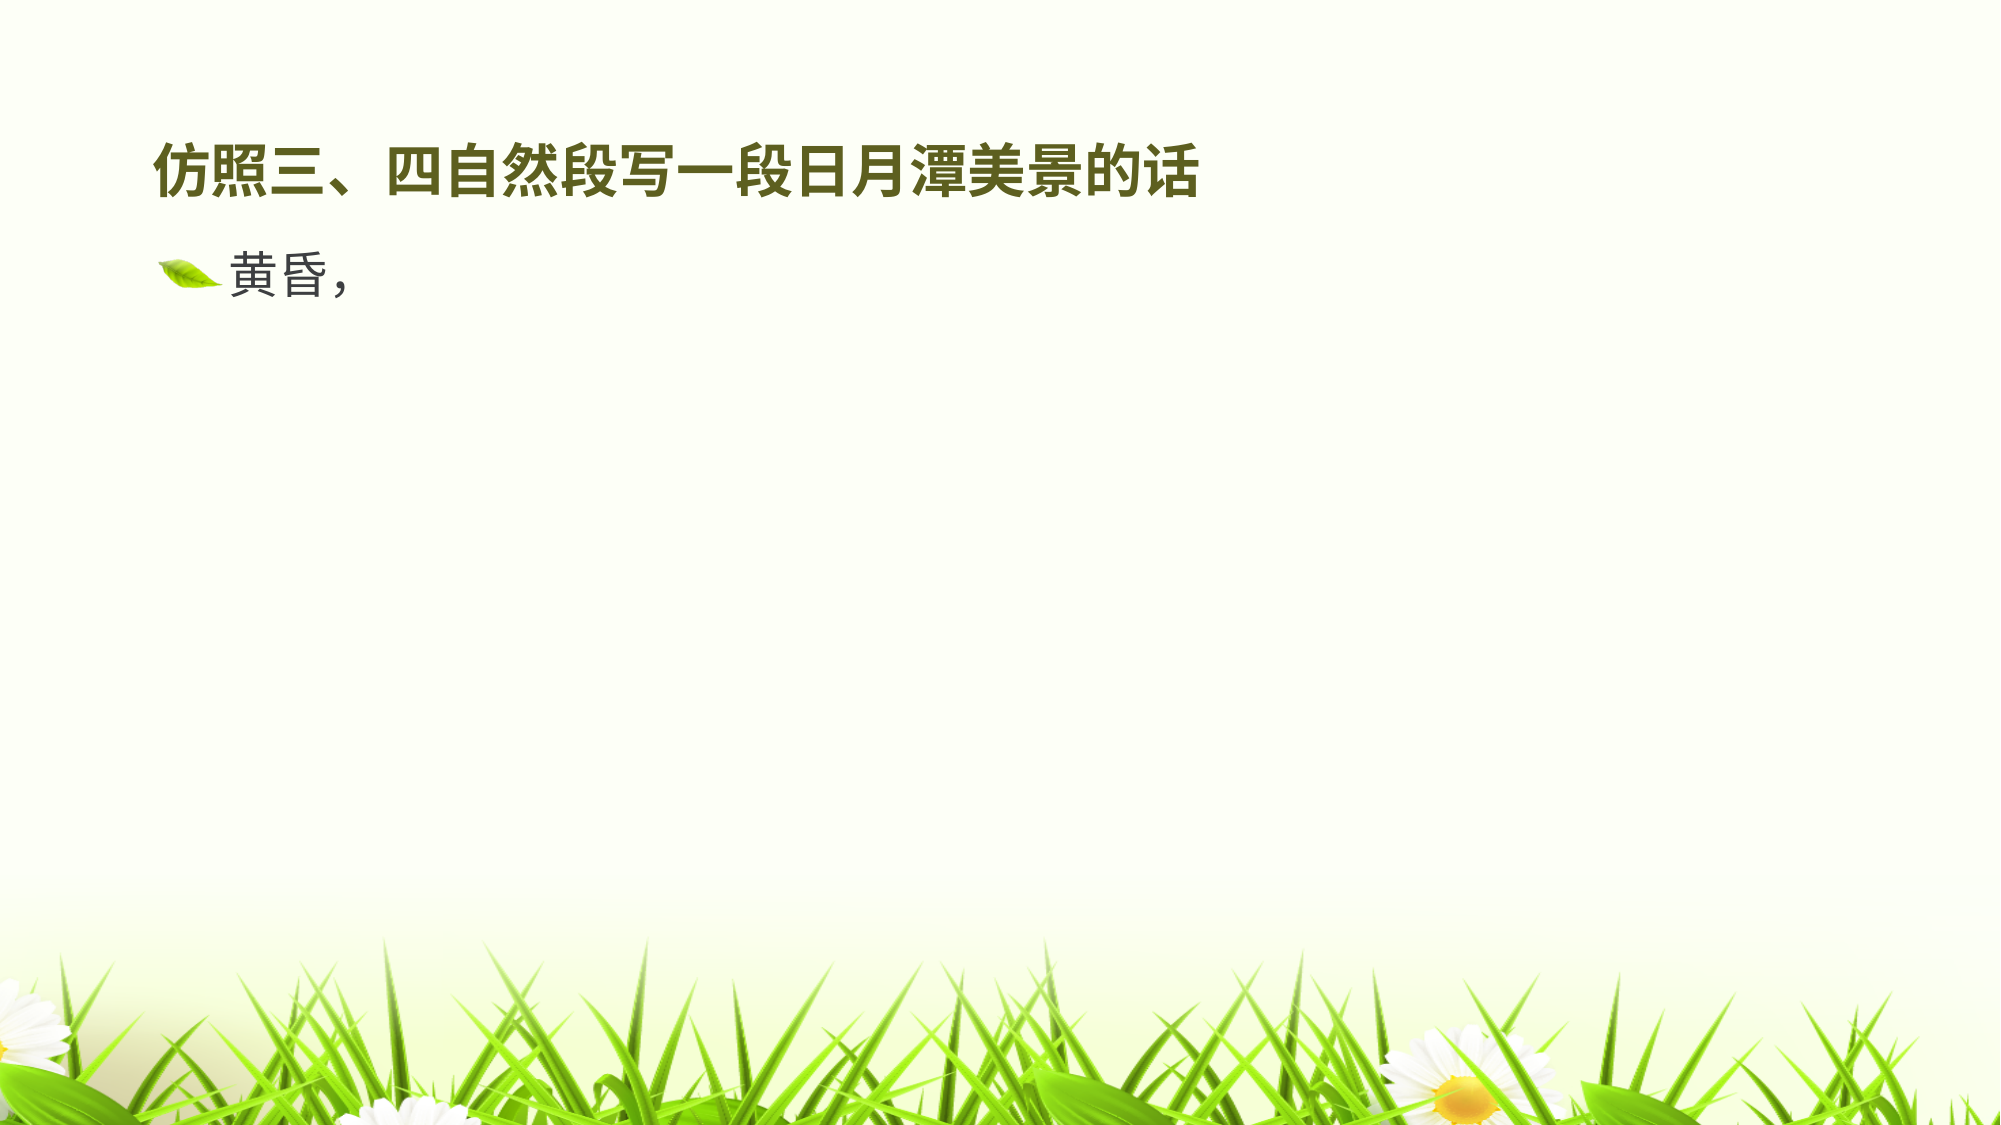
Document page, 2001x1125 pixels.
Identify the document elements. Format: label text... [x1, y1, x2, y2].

picture [0, 1029, 2000, 1125]
list 黄昏， [137, 242, 1863, 1014]
title 仿照三、四自然段写一段日月潭美景的话 [137, 59, 1863, 213]
picture [152, 256, 229, 292]
